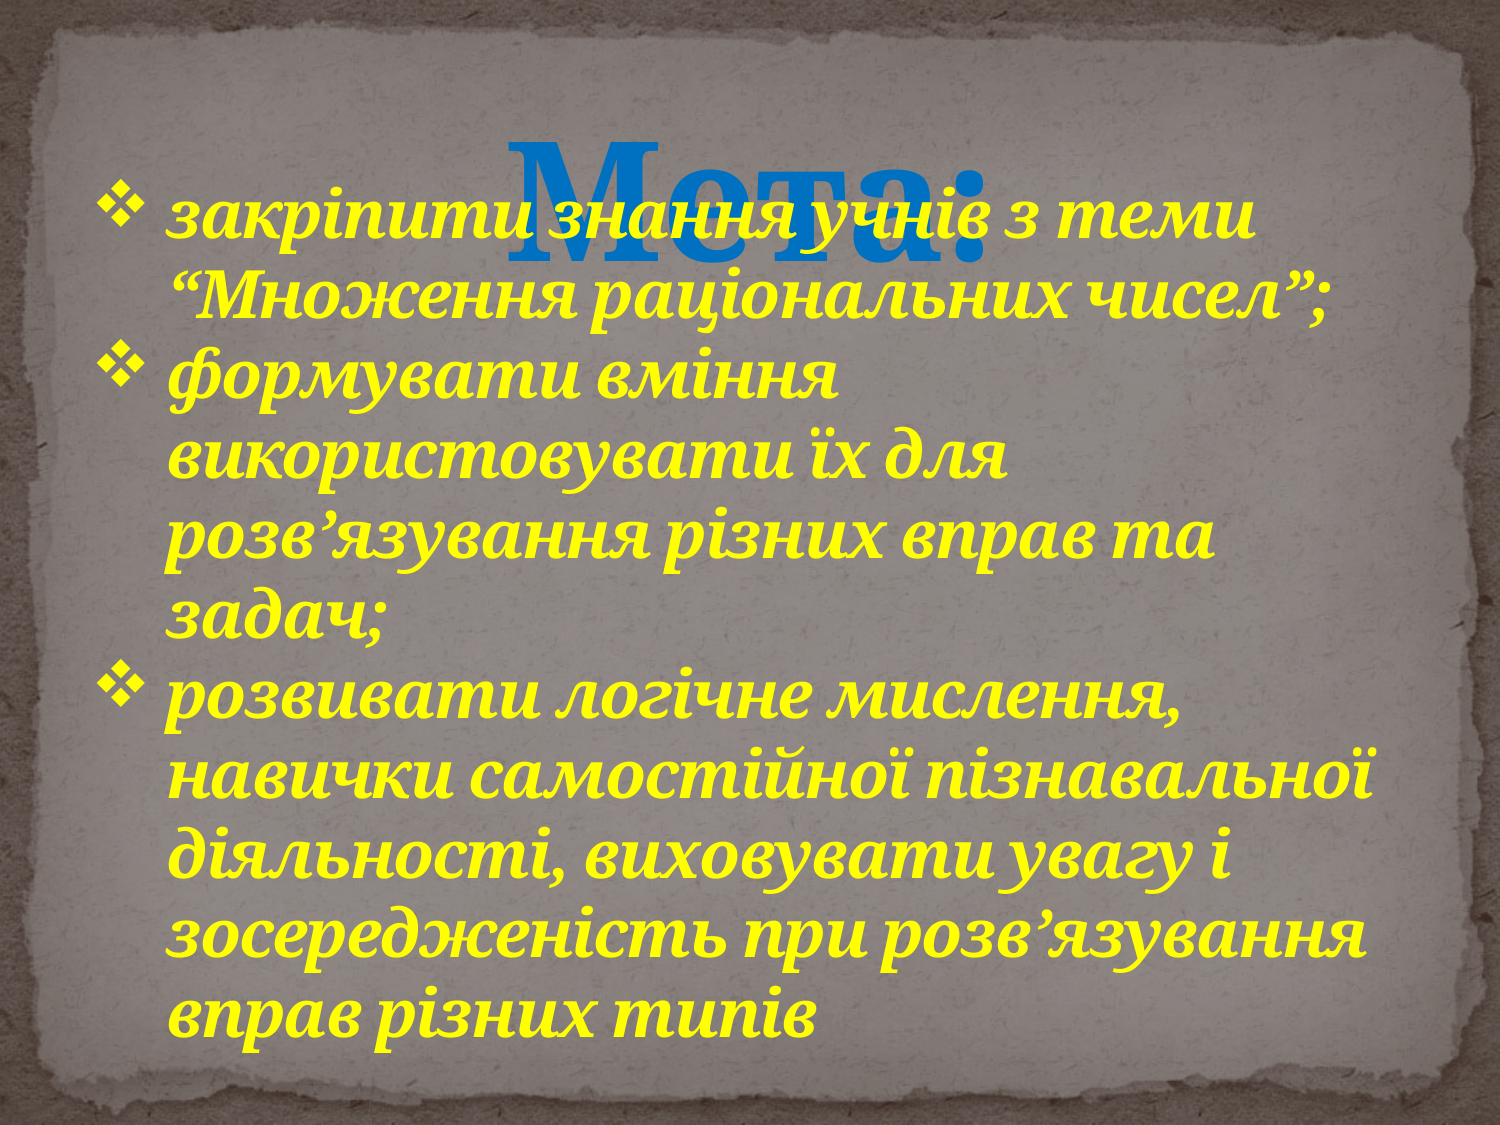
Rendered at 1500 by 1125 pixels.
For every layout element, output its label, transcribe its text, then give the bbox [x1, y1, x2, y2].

text_box закріпити знання учнів з теми “Множення раціональних чисел”; формувати вміння використовувати їх для розв’язування різних вправ та задач; розвивати логічне мислення, навички самостійної пізнавальної діяльності, виховувати увагу і зосередженість при розв’язування вправ різних типів [76, 302, 1427, 1059]
title Мета: [74, 24, 1425, 303]
